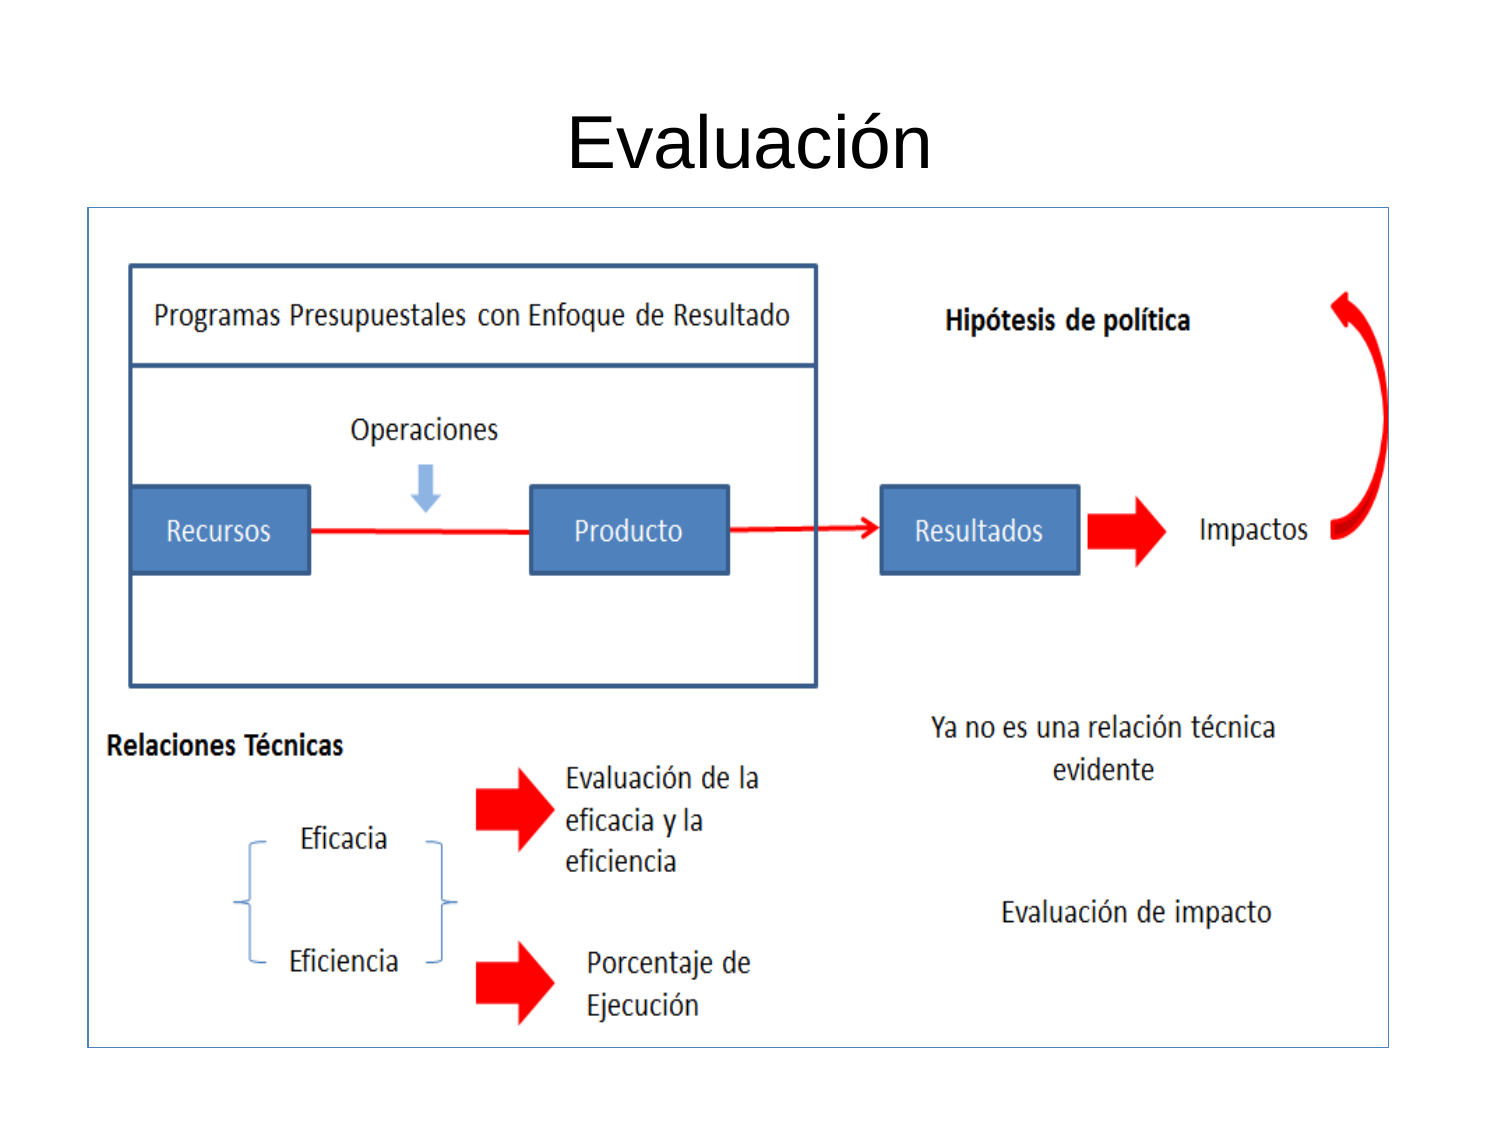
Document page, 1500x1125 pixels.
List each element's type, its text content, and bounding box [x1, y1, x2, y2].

picture [88, 207, 1389, 1047]
title Evaluación [74, 44, 1426, 233]
